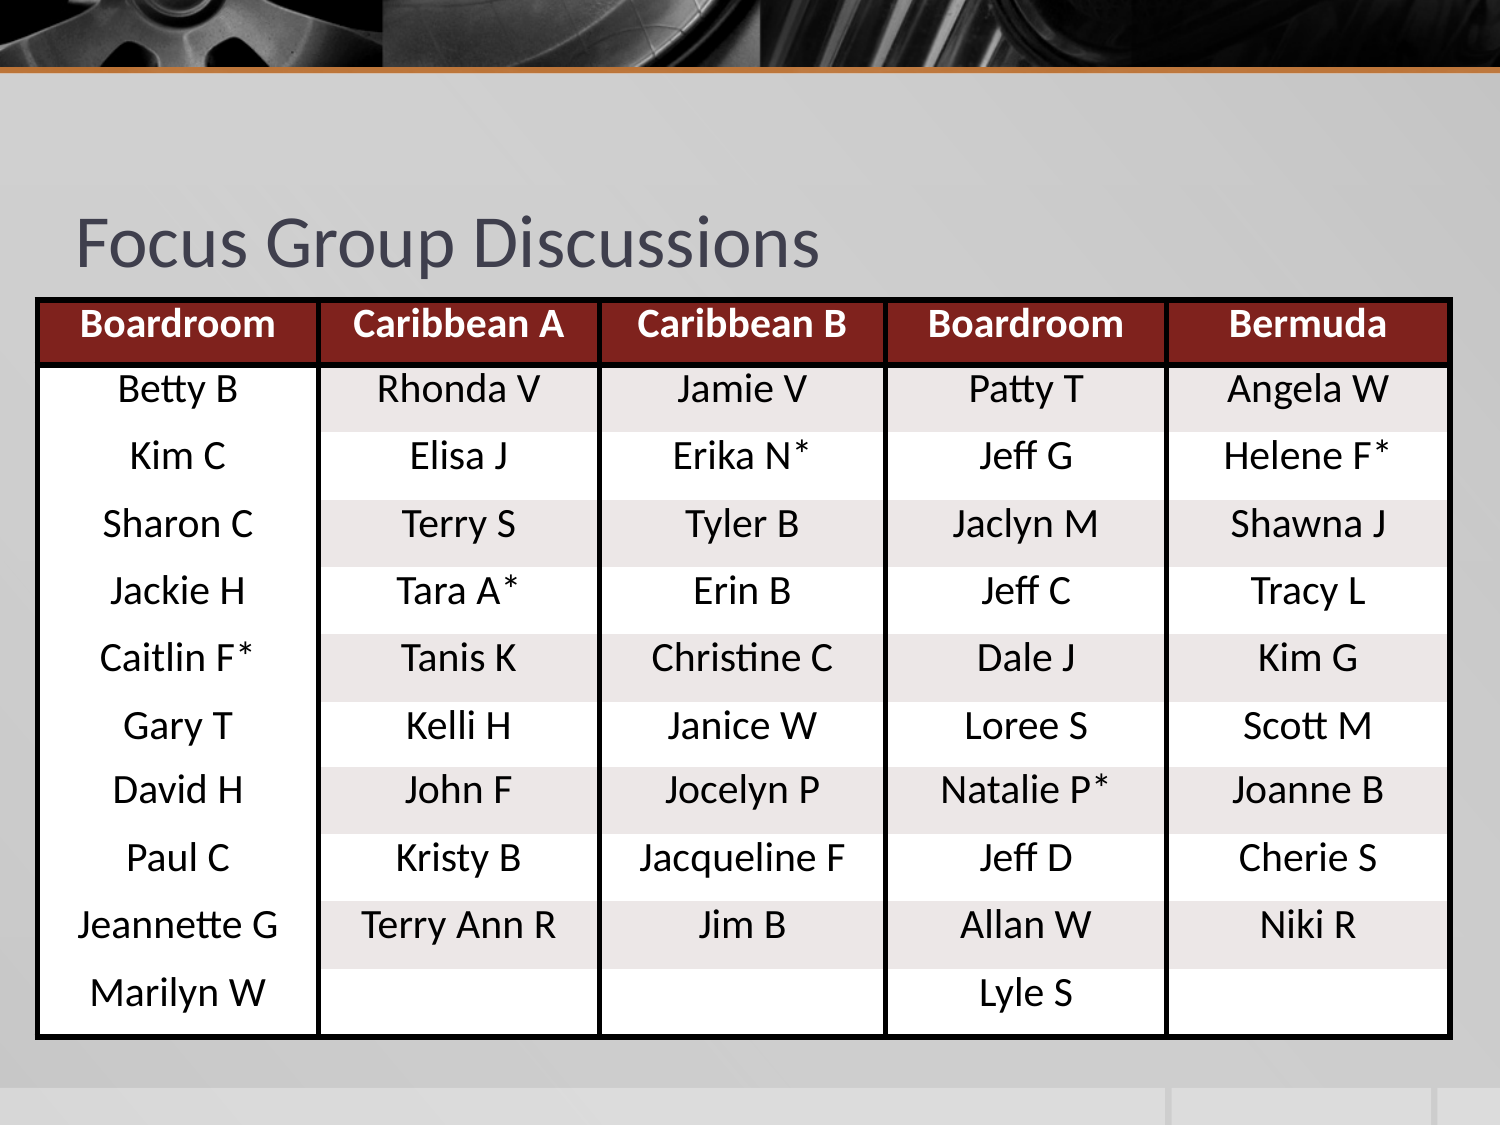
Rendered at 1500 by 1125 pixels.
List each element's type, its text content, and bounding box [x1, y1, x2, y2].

table_cell Cherie S [1169, 834, 1447, 901]
table_cell Caitlin F* [40, 634, 316, 702]
title Focus Group Discussions [75, 162, 1425, 297]
table_cell Kim G [1169, 634, 1447, 702]
table_cell [1169, 969, 1447, 1034]
table_cell Terry S [321, 500, 597, 567]
table_cell Kelli H [321, 702, 597, 767]
table_cell Sharon C [40, 500, 316, 567]
table_header Caribbean A [321, 303, 597, 362]
table_cell Marilyn W [40, 969, 316, 1034]
table_header Caribbean B [602, 303, 883, 362]
table_cell Jackie H [40, 567, 316, 634]
table_cell Loree S [888, 702, 1164, 767]
table_cell Tyler B [602, 500, 883, 567]
table_cell Lyle S [888, 969, 1164, 1034]
picture [0, 0, 1500, 67]
table_cell Helene F* [1169, 432, 1447, 500]
table_cell Patty T [888, 368, 1164, 432]
table_cell Natalie P* [888, 767, 1164, 834]
table_cell Dale J [888, 634, 1164, 702]
table_cell Janice W [602, 702, 883, 767]
table_cell Erika N* [602, 432, 883, 500]
table_cell Tara A* [321, 567, 597, 634]
table_cell Shawna J [1169, 500, 1447, 567]
table_cell Gary T [40, 702, 316, 767]
table_header Bermuda [1169, 303, 1447, 362]
table_cell Erin B [602, 567, 883, 634]
table_cell Tanis K [321, 634, 597, 702]
table_cell Jocelyn P [602, 767, 883, 834]
table_cell Elisa J [321, 432, 597, 500]
table_cell Allan W [888, 901, 1164, 969]
table_cell Tracy L [1169, 567, 1447, 634]
table_cell Niki R [1169, 901, 1447, 969]
table_cell Jaclyn M [888, 500, 1164, 567]
table_cell Jim B [602, 901, 883, 969]
table_cell Kim C [40, 432, 316, 500]
table_cell Jeff C [888, 567, 1164, 634]
table_cell Jeannette G [40, 901, 316, 969]
table_cell Rhonda V [321, 368, 597, 432]
table_cell Jeff G [888, 432, 1164, 500]
table_cell John F [321, 767, 597, 834]
table_header Boardroom [40, 303, 316, 362]
table_cell Christine C [602, 634, 883, 702]
table_header Boardroom [888, 303, 1164, 362]
table_cell Paul C [40, 834, 316, 901]
table_cell Jacqueline F [602, 834, 883, 901]
table_cell Joanne B [1169, 767, 1447, 834]
table_cell [321, 969, 597, 1034]
table_cell Scott M [1169, 702, 1447, 767]
table_cell Jamie V [602, 368, 883, 432]
table_cell [602, 969, 883, 1034]
table_cell Betty B [40, 368, 316, 432]
table_cell Terry Ann R [321, 901, 597, 969]
table_cell David H [40, 767, 316, 834]
table_cell Jeff D [888, 834, 1164, 901]
table_cell Angela W [1169, 368, 1447, 432]
table_cell Kristy B [321, 834, 597, 901]
